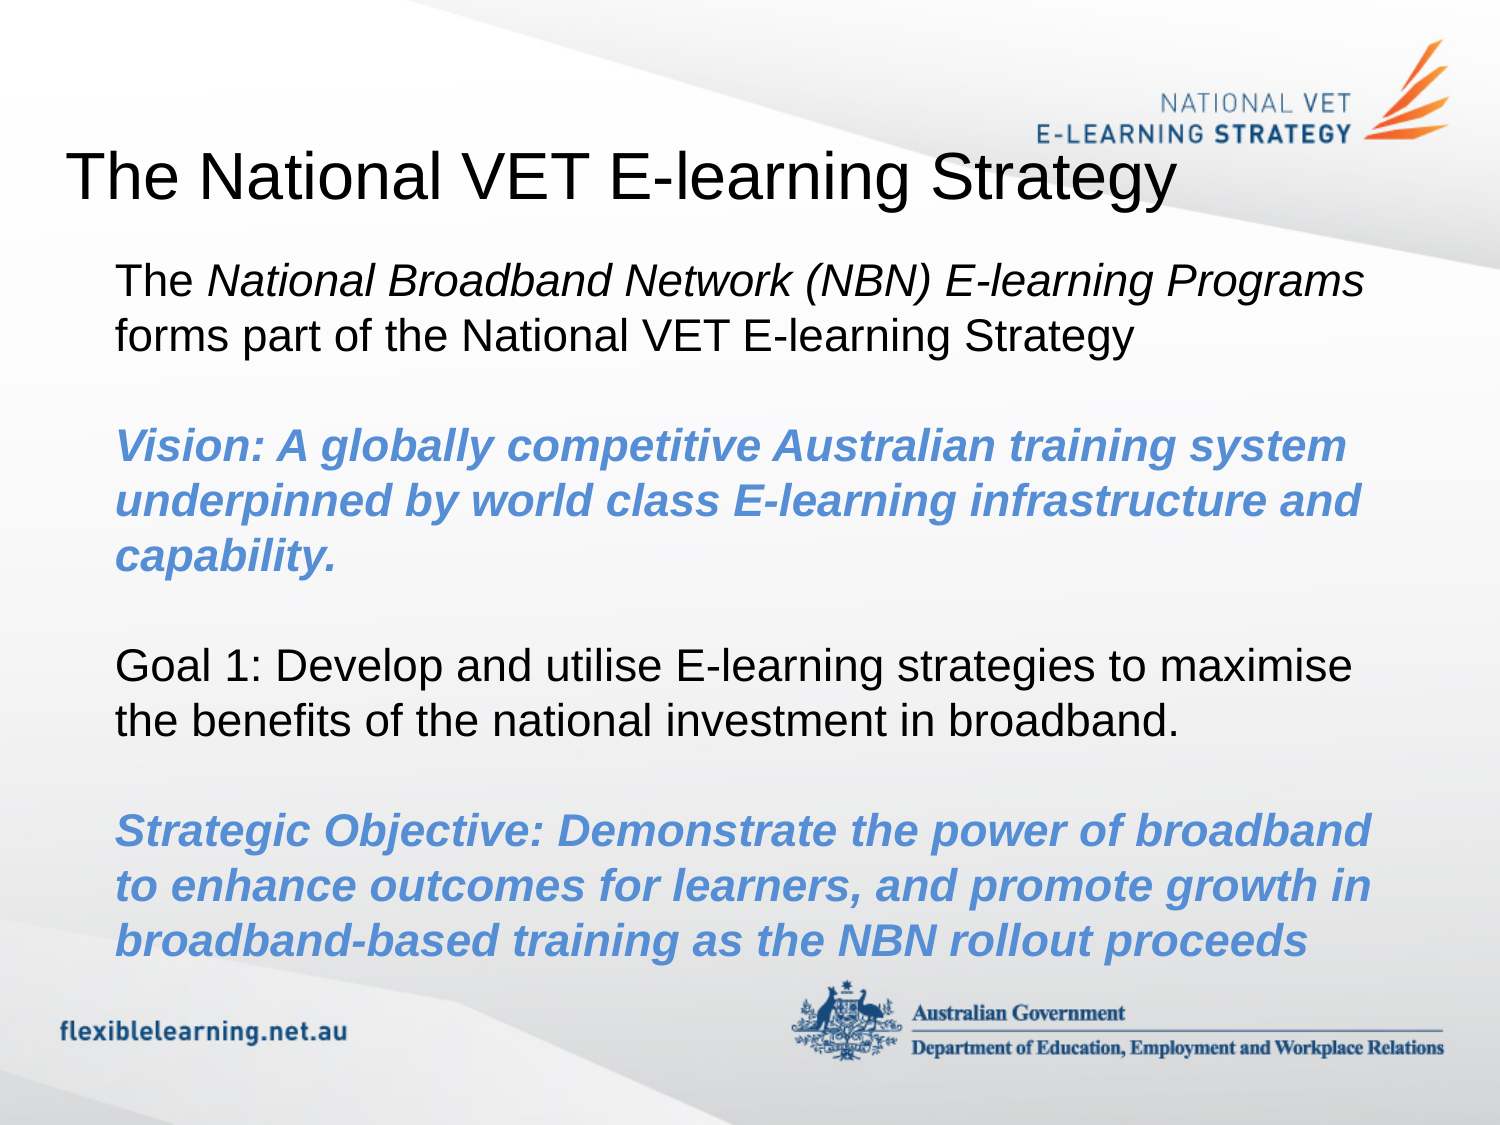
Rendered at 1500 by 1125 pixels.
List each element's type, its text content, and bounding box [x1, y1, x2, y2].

text_box The National VET E-learning Strategy [50, 125, 1401, 313]
text_box The National Broadband Network (NBN) E-learning Programs forms part of the National VET E-learning Strategy Vision: A globally competitive Australian training system underpinned by world class E-learning infrastructure and capability. Goal 1: Develop and utilise E-learning strategies to maximise the benefits of the national investment in broadband. Strategic Objective: Demonstrate the power of broadband to enhance outcomes for learners, and promote growth in broadband-based training as the NBN roll­out proceeds [100, 243, 1400, 1123]
picture [0, 0, 1500, 1125]
